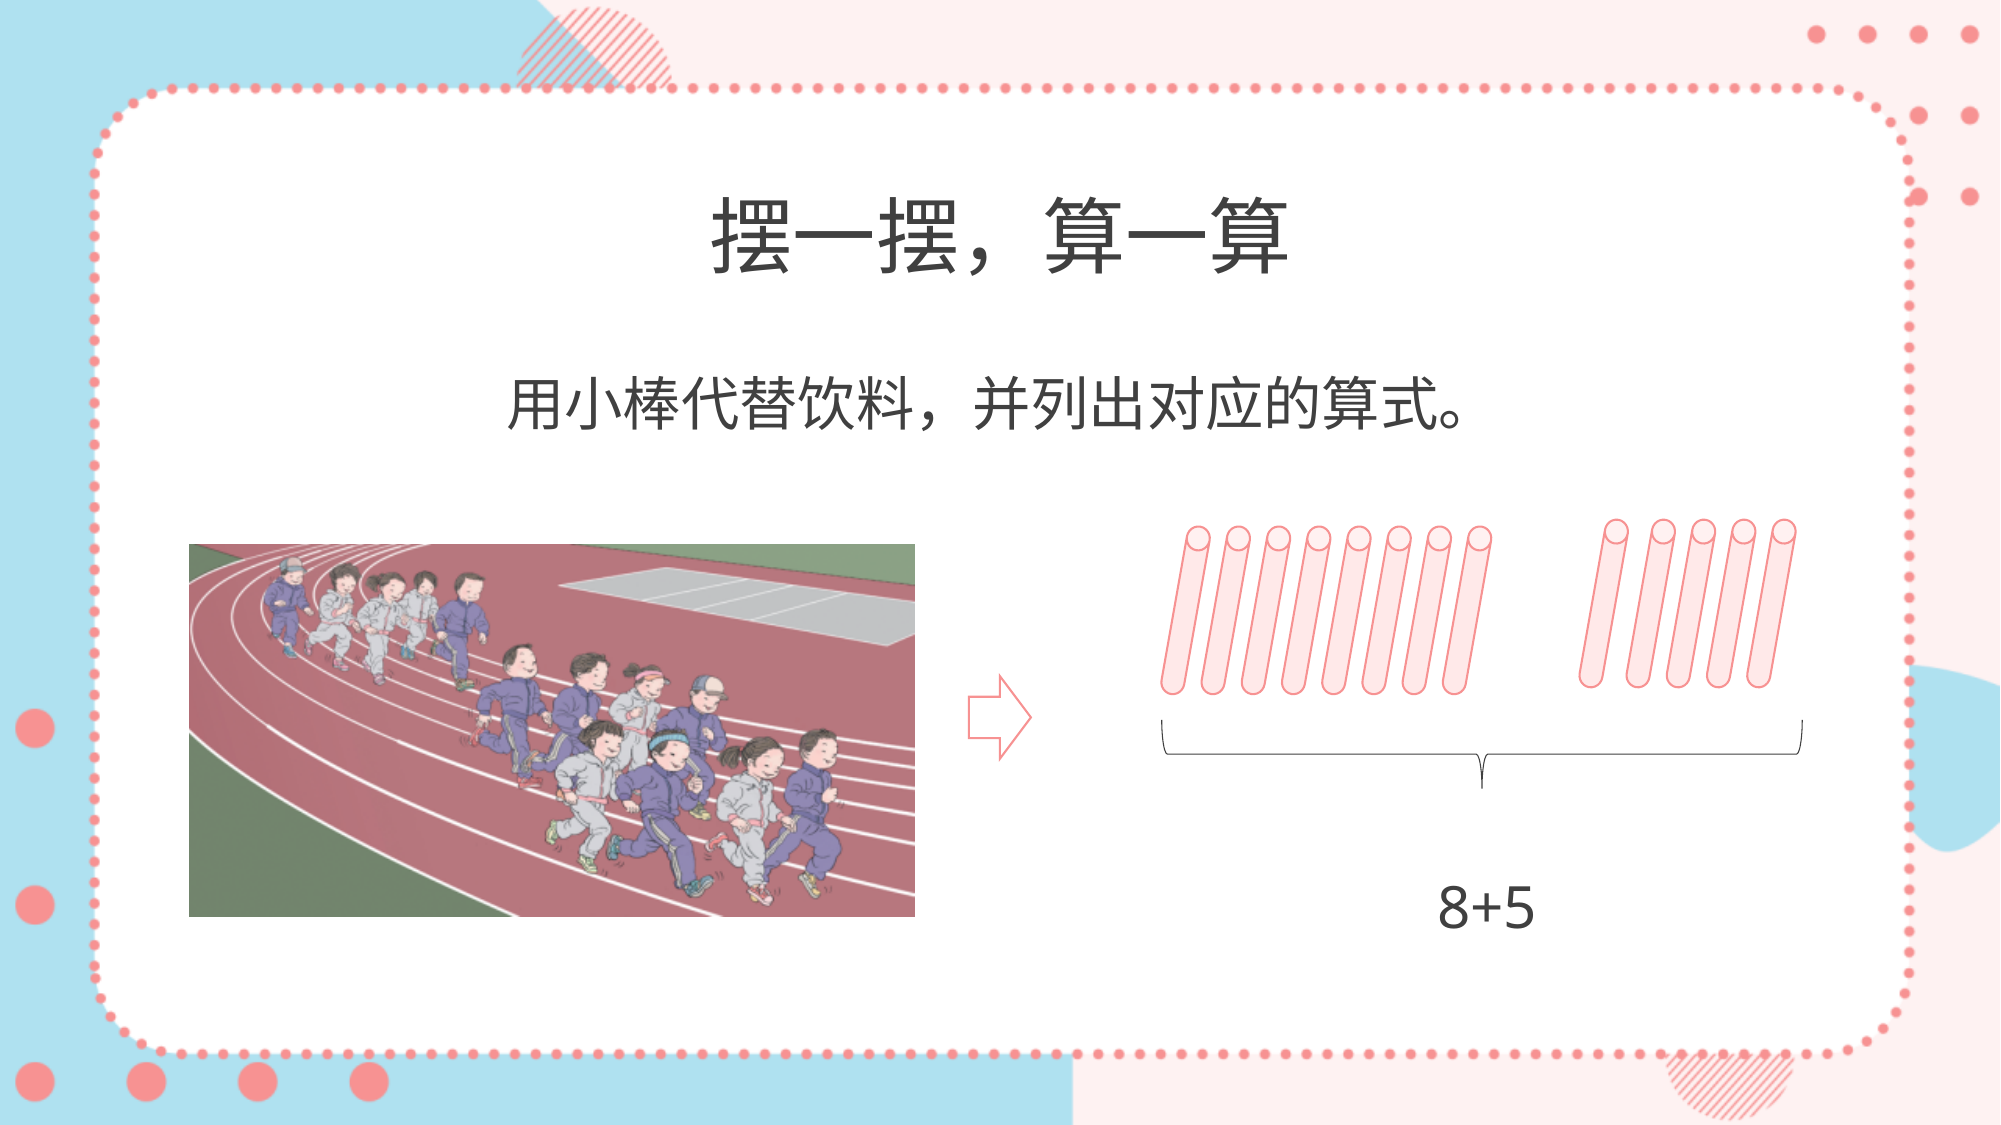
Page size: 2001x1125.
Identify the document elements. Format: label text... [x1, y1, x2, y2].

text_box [1161, 719, 1803, 949]
picture [0, 0, 2000, 1125]
text_box 摆一摆，算一算 [657, 176, 1345, 292]
text_box [967, 673, 1033, 762]
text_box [1173, 518, 1783, 696]
text_box 用小棒代替饮料，并列出对应的算式。 [346, 324, 1657, 445]
